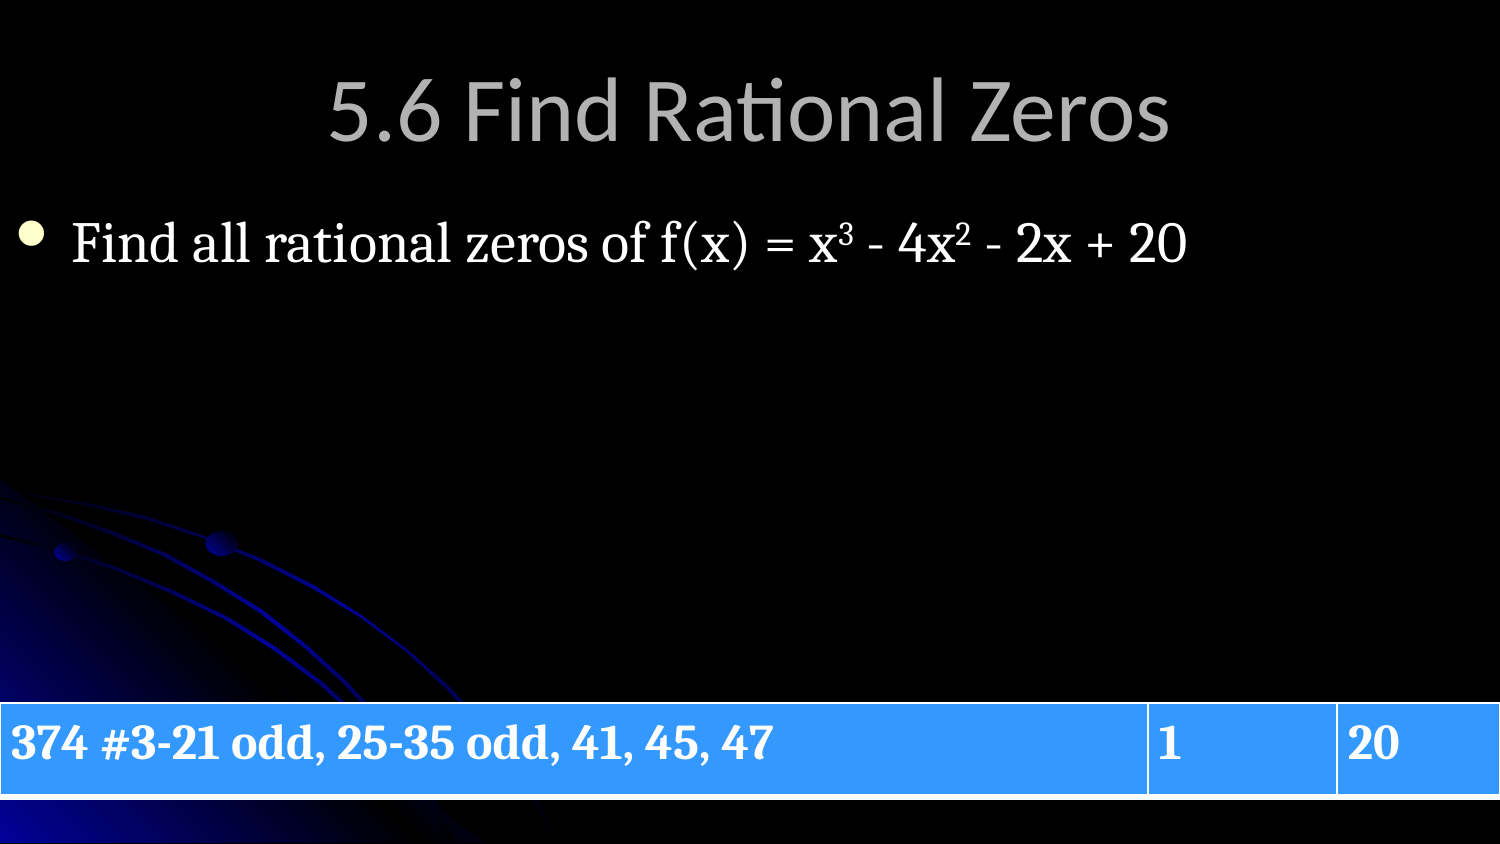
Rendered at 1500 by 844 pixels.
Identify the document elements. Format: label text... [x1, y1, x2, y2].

table_header 20 [1338, 704, 1499, 794]
table_header 374 #3-21 odd, 25-35 odd, 41, 45, 47 [1, 704, 1147, 794]
title 5.6 Find Rational Zeros [0, 33, 1500, 175]
table_header 1 [1149, 704, 1336, 794]
list Find all rational zeros of f(x) = x3 - 4x2 - 2x + 20 [0, 196, 1500, 702]
